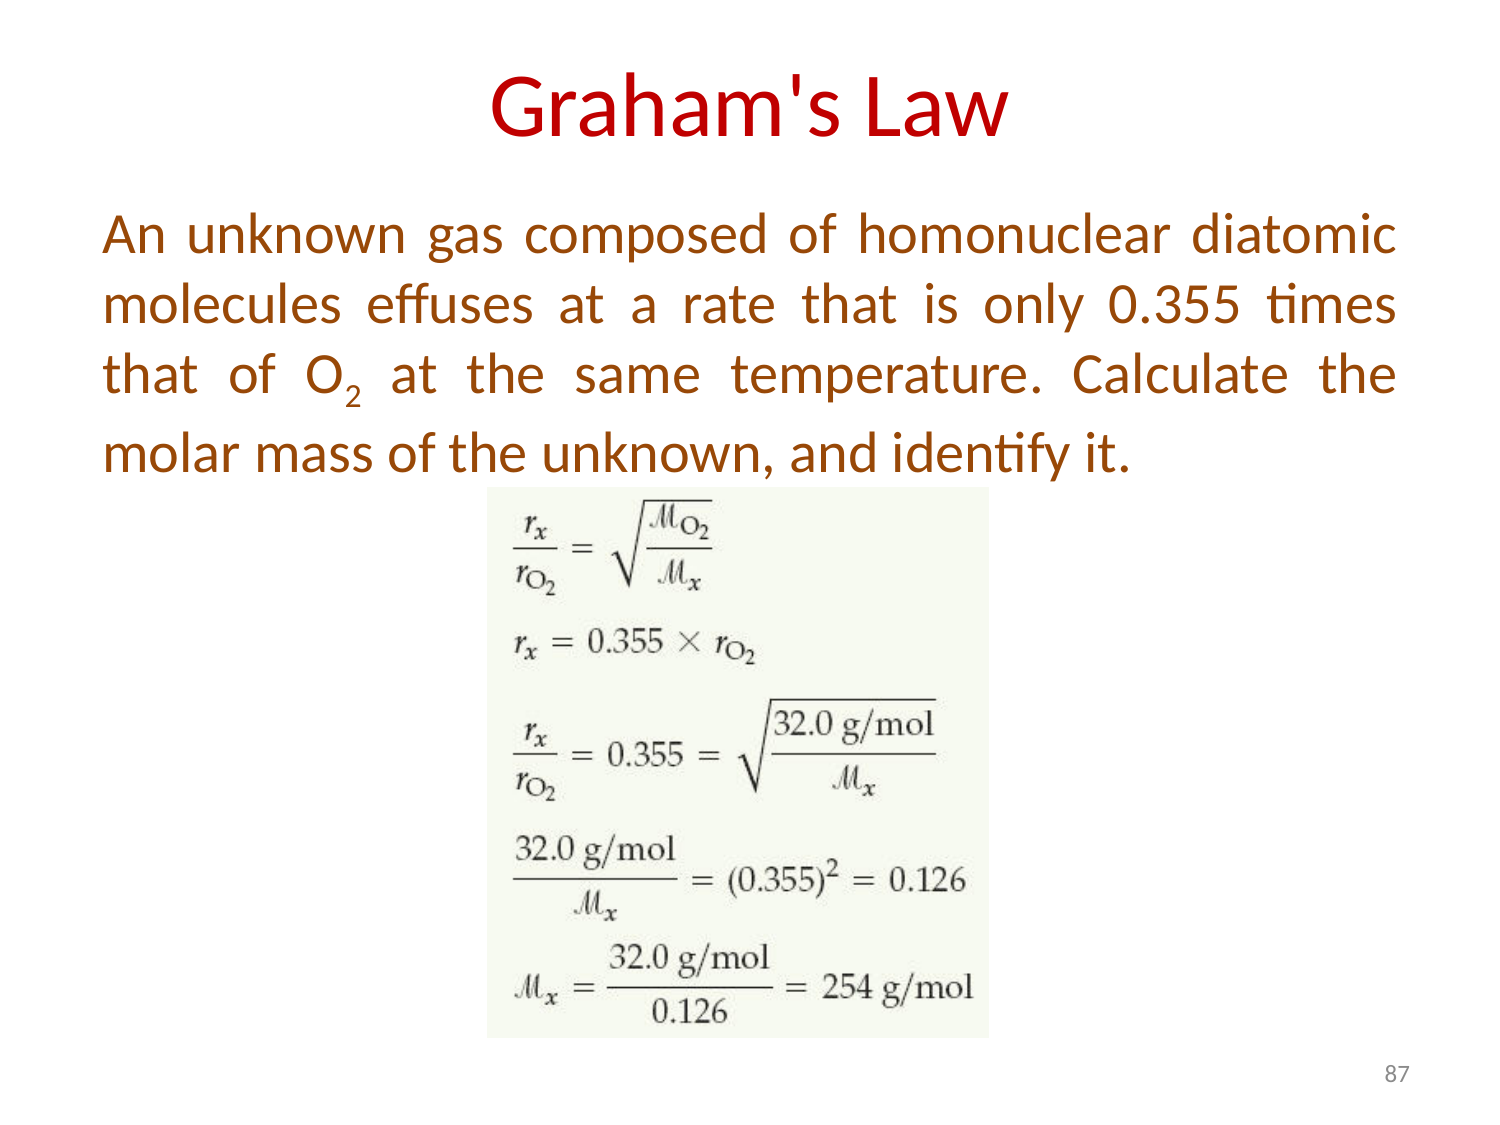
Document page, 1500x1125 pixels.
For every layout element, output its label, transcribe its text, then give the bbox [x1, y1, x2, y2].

picture [487, 487, 989, 1038]
text_box Graham's Law [112, 37, 1388, 225]
text_box An unknown gas composed of homonuclear diatomic molecules effuses at a rate that is only 0.355 times that of O2 at the same temperature. Calculate the molar mass of the unknown, and identify it. [87, 187, 1413, 492]
slide_number 87 [1074, 1042, 1425, 1103]
